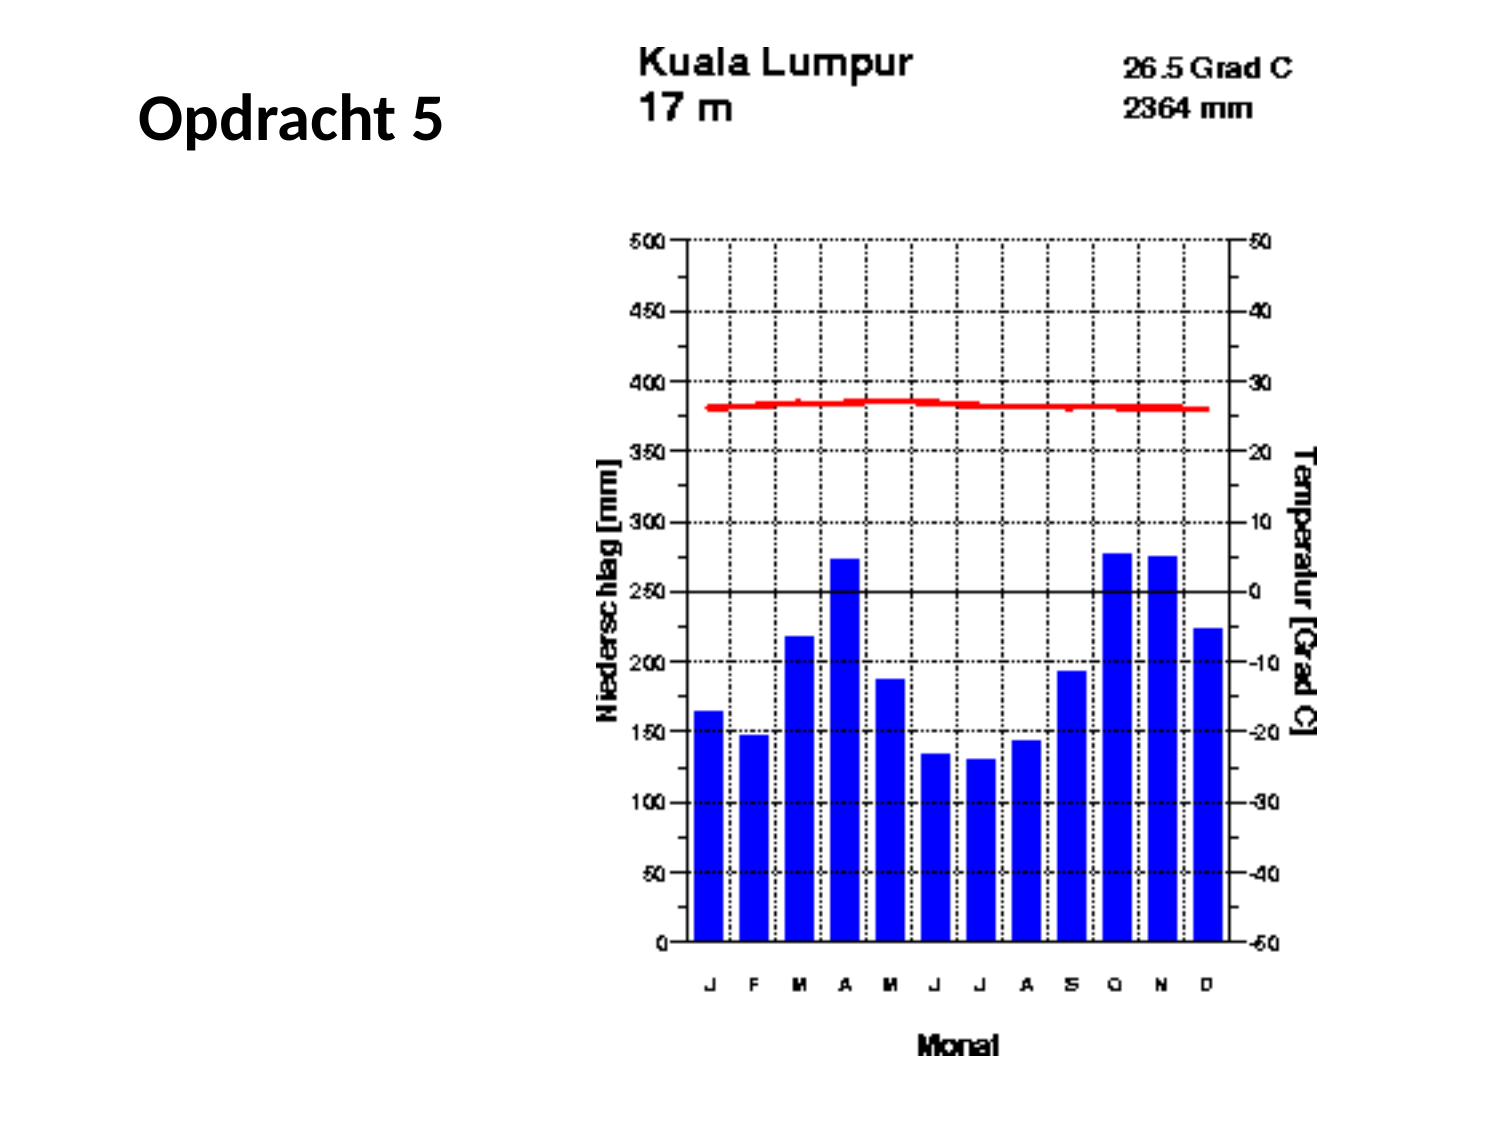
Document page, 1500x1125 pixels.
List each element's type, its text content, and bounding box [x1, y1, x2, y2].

text_box Opdracht 5 [123, 66, 467, 161]
picture [596, 46, 1318, 1056]
